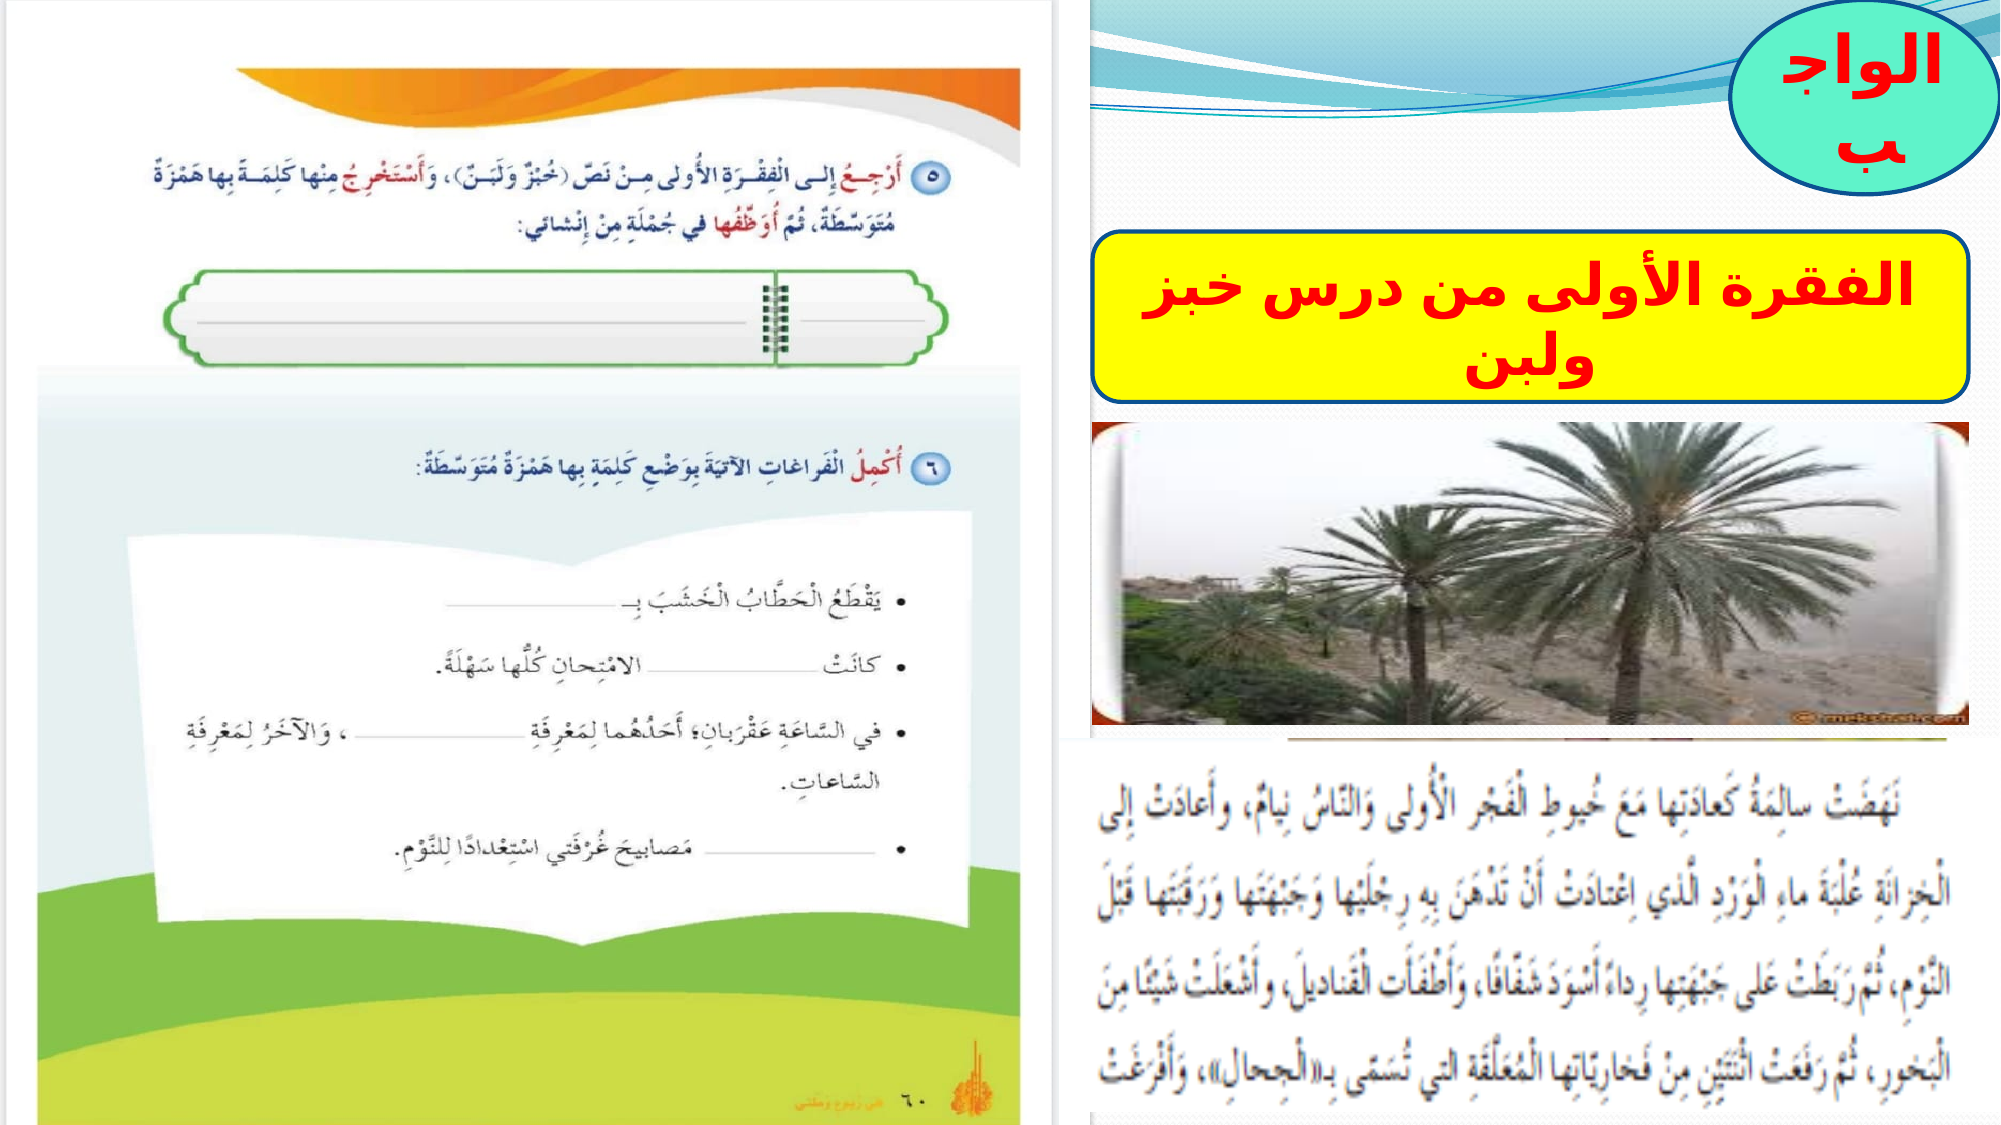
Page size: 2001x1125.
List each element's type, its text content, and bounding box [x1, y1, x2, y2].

text_box الفقرة الأولى من درس خبز ولبن [1090, 229, 1971, 404]
picture [0, 0, 2000, 1125]
picture [1092, 421, 1969, 726]
text_box الواجب [1728, 0, 2000, 197]
